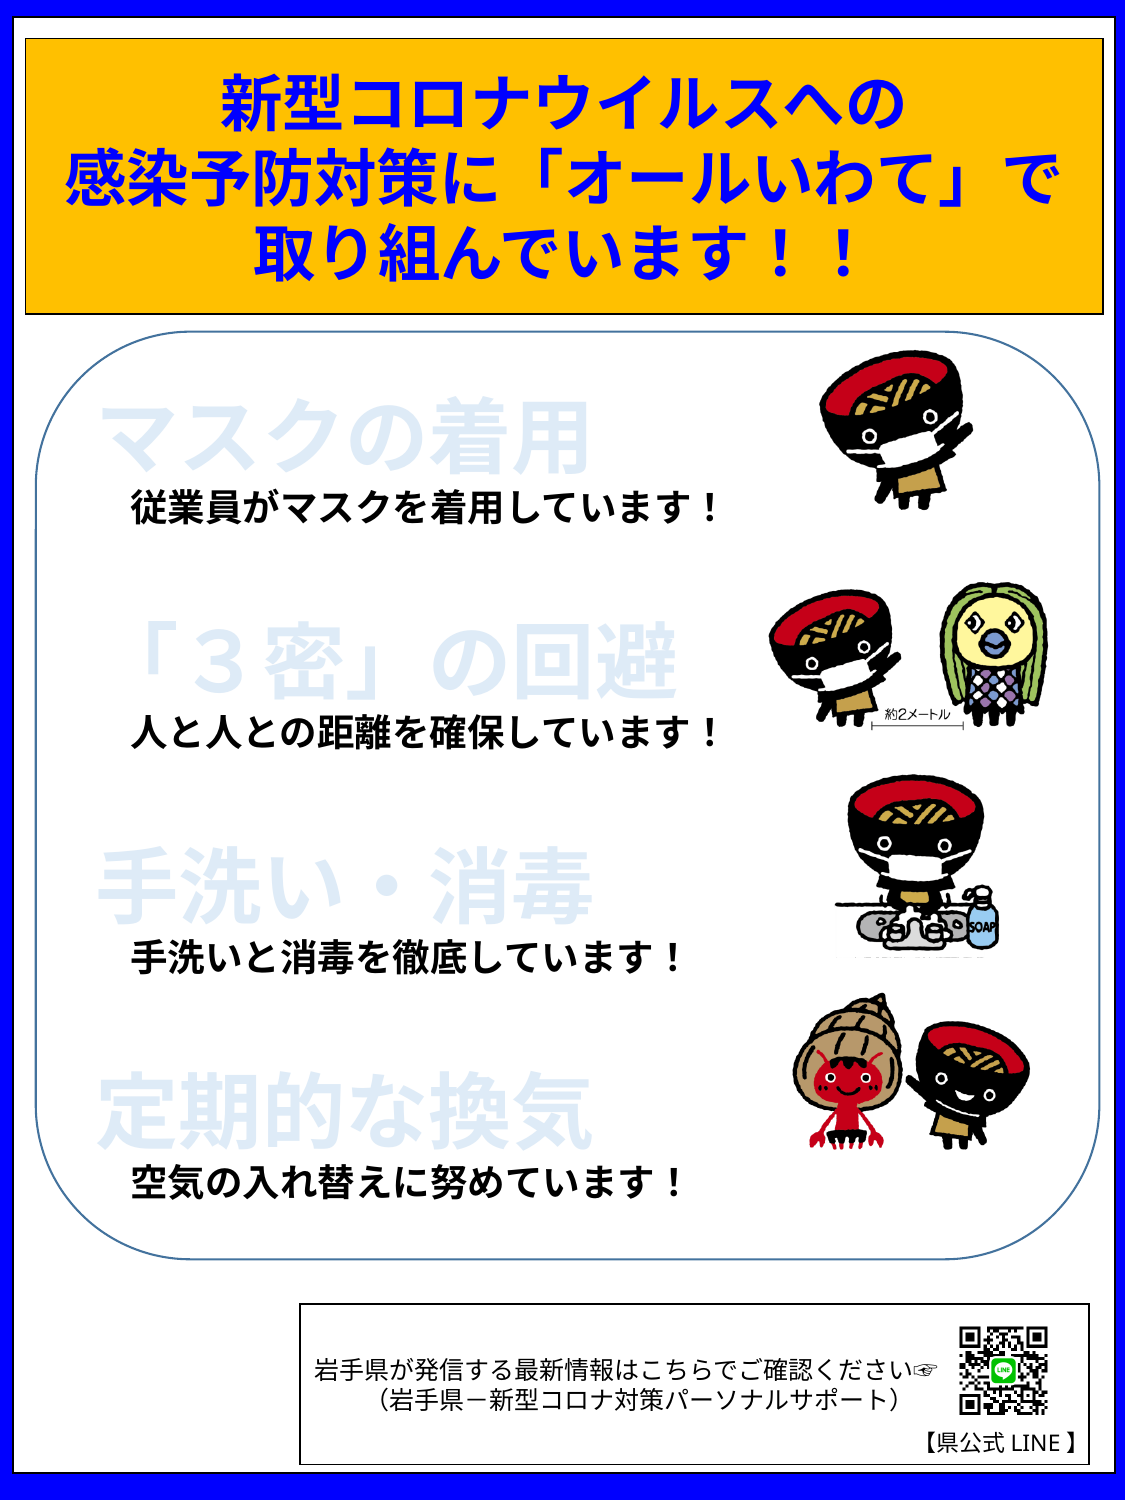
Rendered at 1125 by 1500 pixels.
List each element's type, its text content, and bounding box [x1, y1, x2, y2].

picture [765, 555, 1050, 745]
text_box マスクの着用 従業員がマスクを着用しています！ 「３密」の回避 人と人との距離を確保しています！ 手洗い・消毒 手洗いと消毒を徹底しています！ 定期的な換気 空気の入れ替えに努めています！ [34, 330, 1101, 1261]
text_box [11, 26, 1108, 208]
text_box 【県公式LINE】 [895, 1428, 1108, 1485]
text_box 岩手県が発信する最新情報はこちらでご確認ください☞ （岩手県－新型コロナ対策パーソナルサポート） [299, 1303, 1090, 1465]
text_box 新型コロナウイルスへの 感染予防対策に「オールいわて」で 取り組んでいます！！ [24, 38, 1104, 315]
picture [813, 756, 1022, 966]
text_box [12, 16, 1116, 1474]
picture [954, 1324, 1051, 1416]
picture [805, 335, 989, 519]
picture [782, 985, 1036, 1154]
